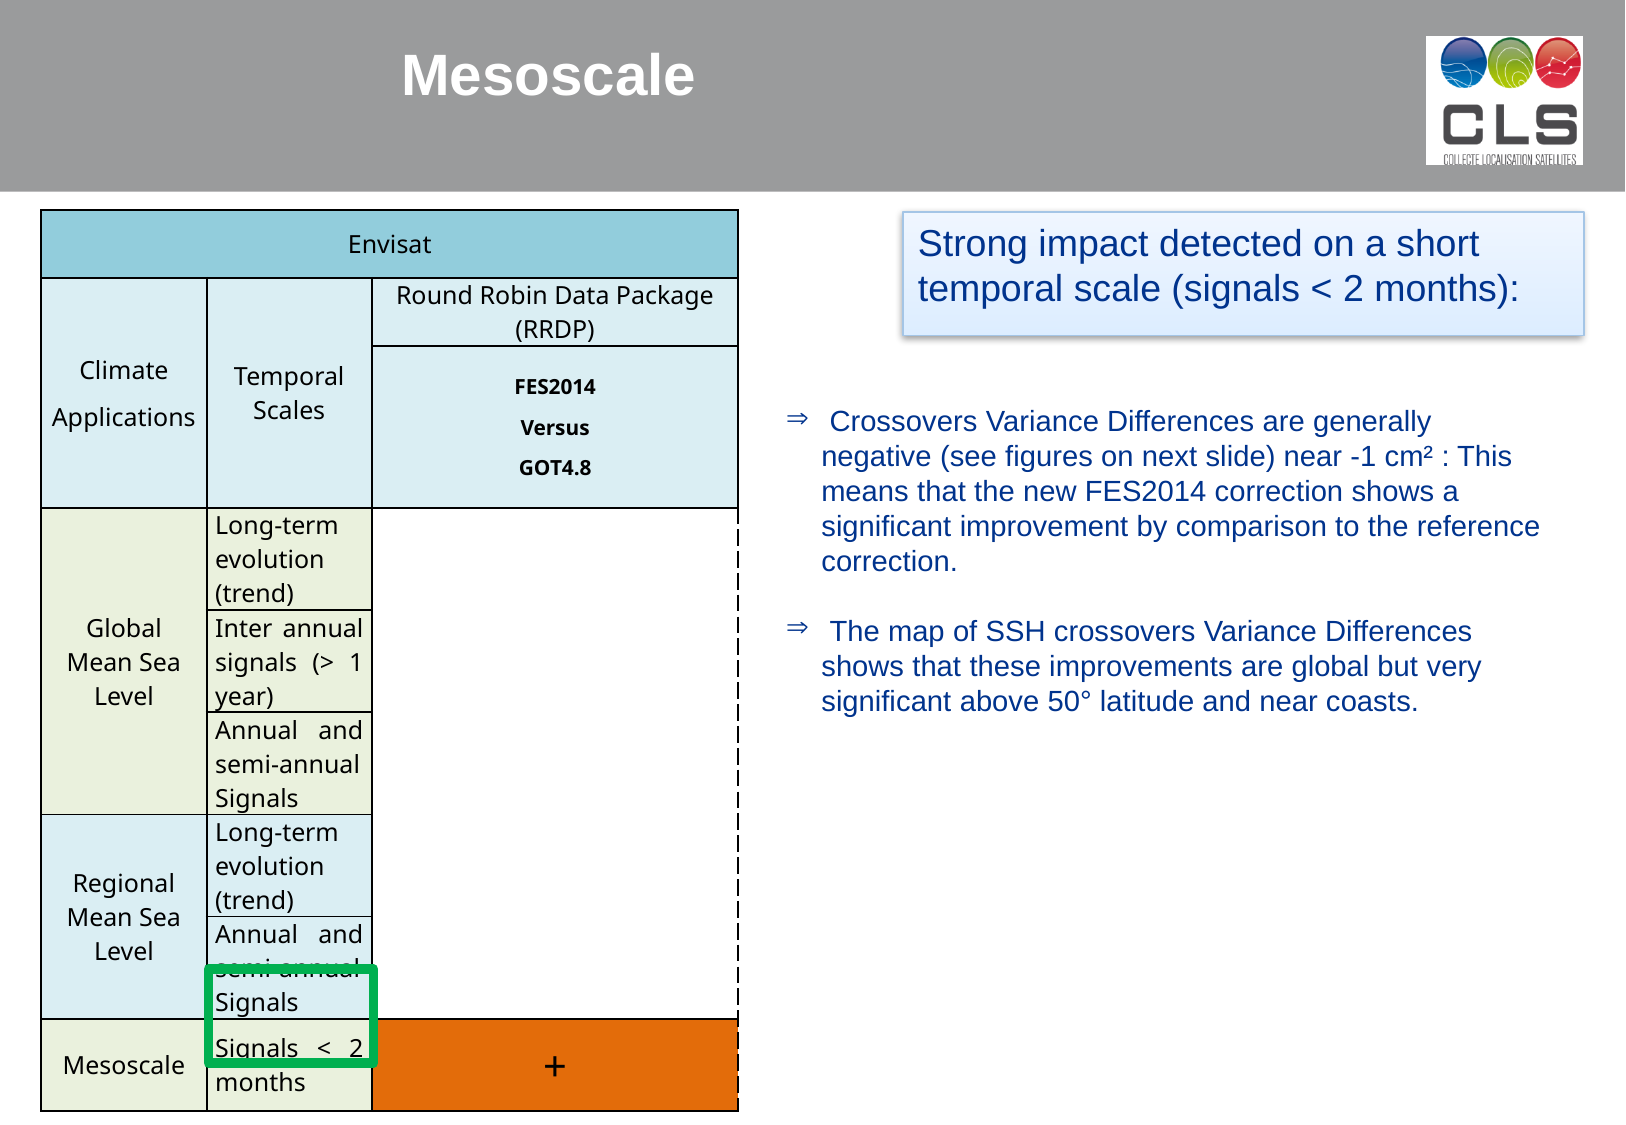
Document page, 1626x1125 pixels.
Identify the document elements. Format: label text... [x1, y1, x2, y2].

table_header Envisat [42, 211, 737, 277]
table_cell Regional Mean Sea Level [42, 815, 206, 1018]
table_cell + [373, 1020, 738, 1110]
table_cell Long-term evolution (trend) [208, 815, 371, 916]
text_box Crossovers Variance Differences are generally negative (see figures on next slide) near -1 cm² : This means that the new FES2014 correction shows a significant improvement by comparison to the reference correction. The map of SSH crossovers Variance Differences shows that these improvements are global but very significant above 50° latitude and near coasts. [771, 325, 1560, 725]
table_cell Round Robin Data Package (RRDP) [373, 279, 737, 345]
text_box Mesoscale [386, 40, 1162, 119]
table_cell Inter annual signals (> 1 year) [208, 611, 371, 711]
table_cell Mesoscale [42, 1020, 206, 1110]
table_cell Annual and semi-annual Signals [208, 713, 371, 814]
text_box Strong impact detected on a short temporal scale (signals < 2 months): [902, 211, 1585, 336]
table_cell Climate Applications [42, 279, 206, 507]
text_box [206, 967, 376, 1065]
picture [1426, 36, 1583, 165]
table_cell [373, 509, 738, 1018]
table_cell Annual and semi-annual Signals [208, 917, 371, 967]
table_cell FES2014 Versus GOT4.8 [373, 347, 737, 507]
table_cell Long-term evolution (trend) [208, 509, 371, 609]
table_cell Global Mean Sea Level [42, 509, 206, 814]
table_cell Temporal Scales [208, 279, 371, 507]
table_cell Signals < 2 months [208, 1065, 371, 1110]
